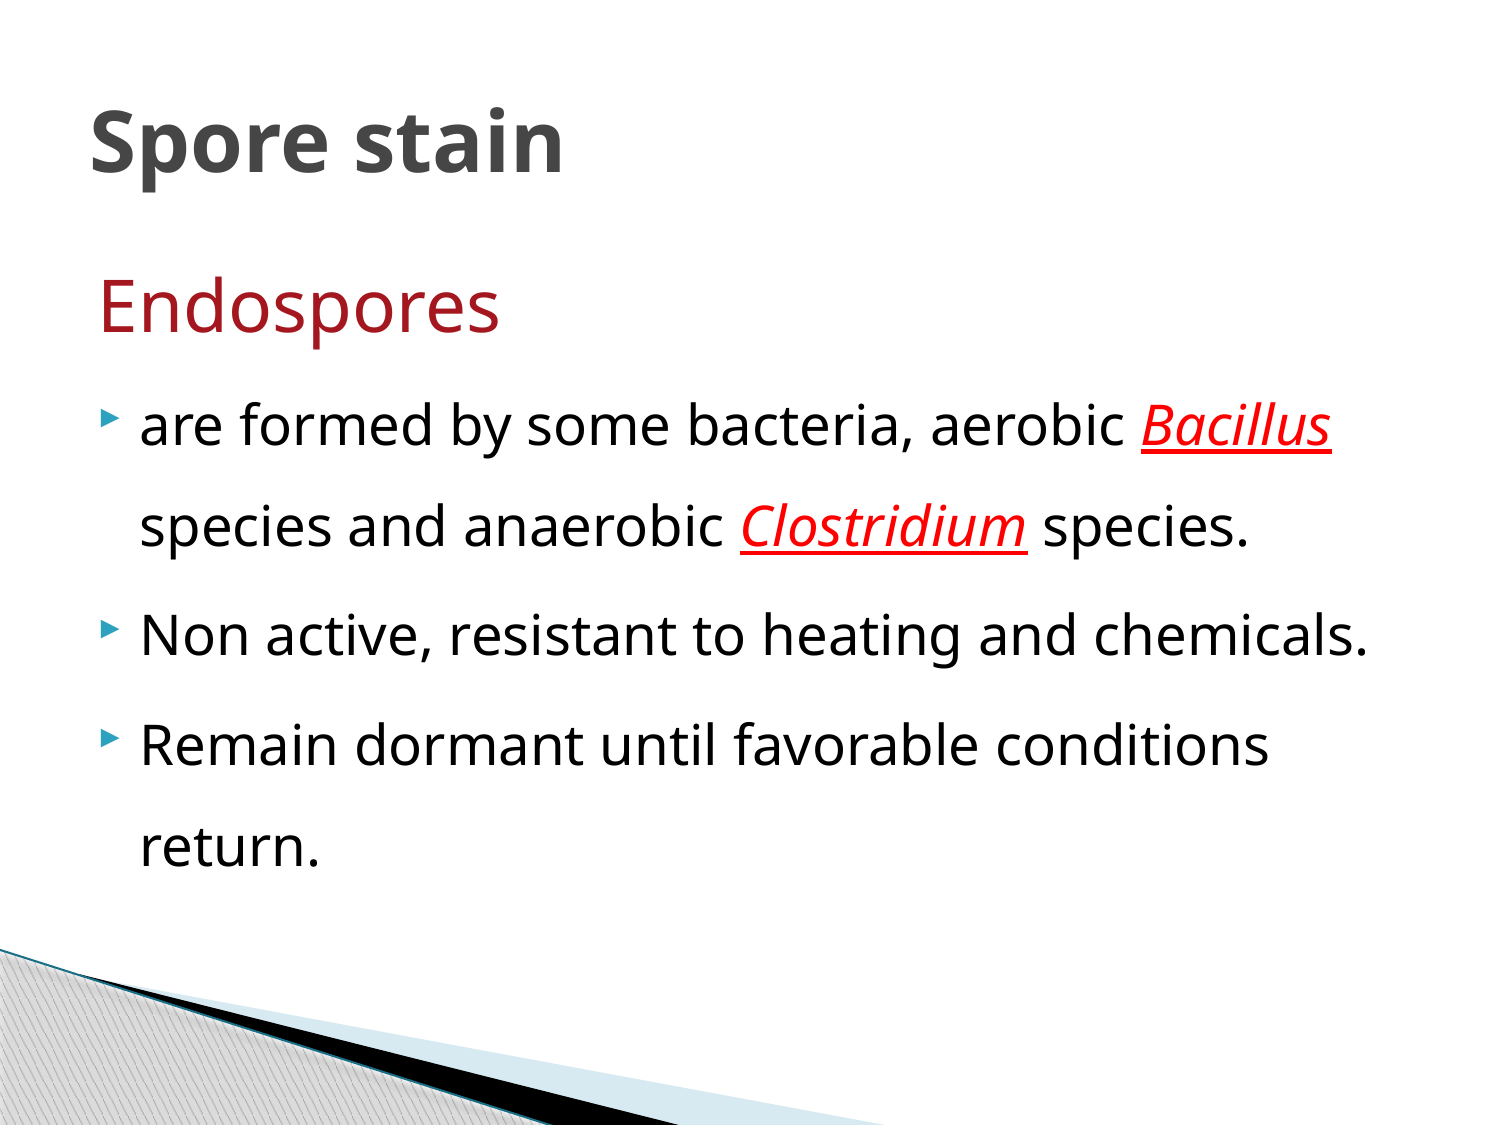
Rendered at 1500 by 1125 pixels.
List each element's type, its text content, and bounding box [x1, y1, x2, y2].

title Spore stain [75, 45, 1425, 233]
list Endospores are formed by some bacteria, aerobic Bacillus species and anaerobic Clostridium species. Non active, resistant to heating and chemicals. Remain dormant until favorable conditions return. [64, 208, 1432, 1047]
